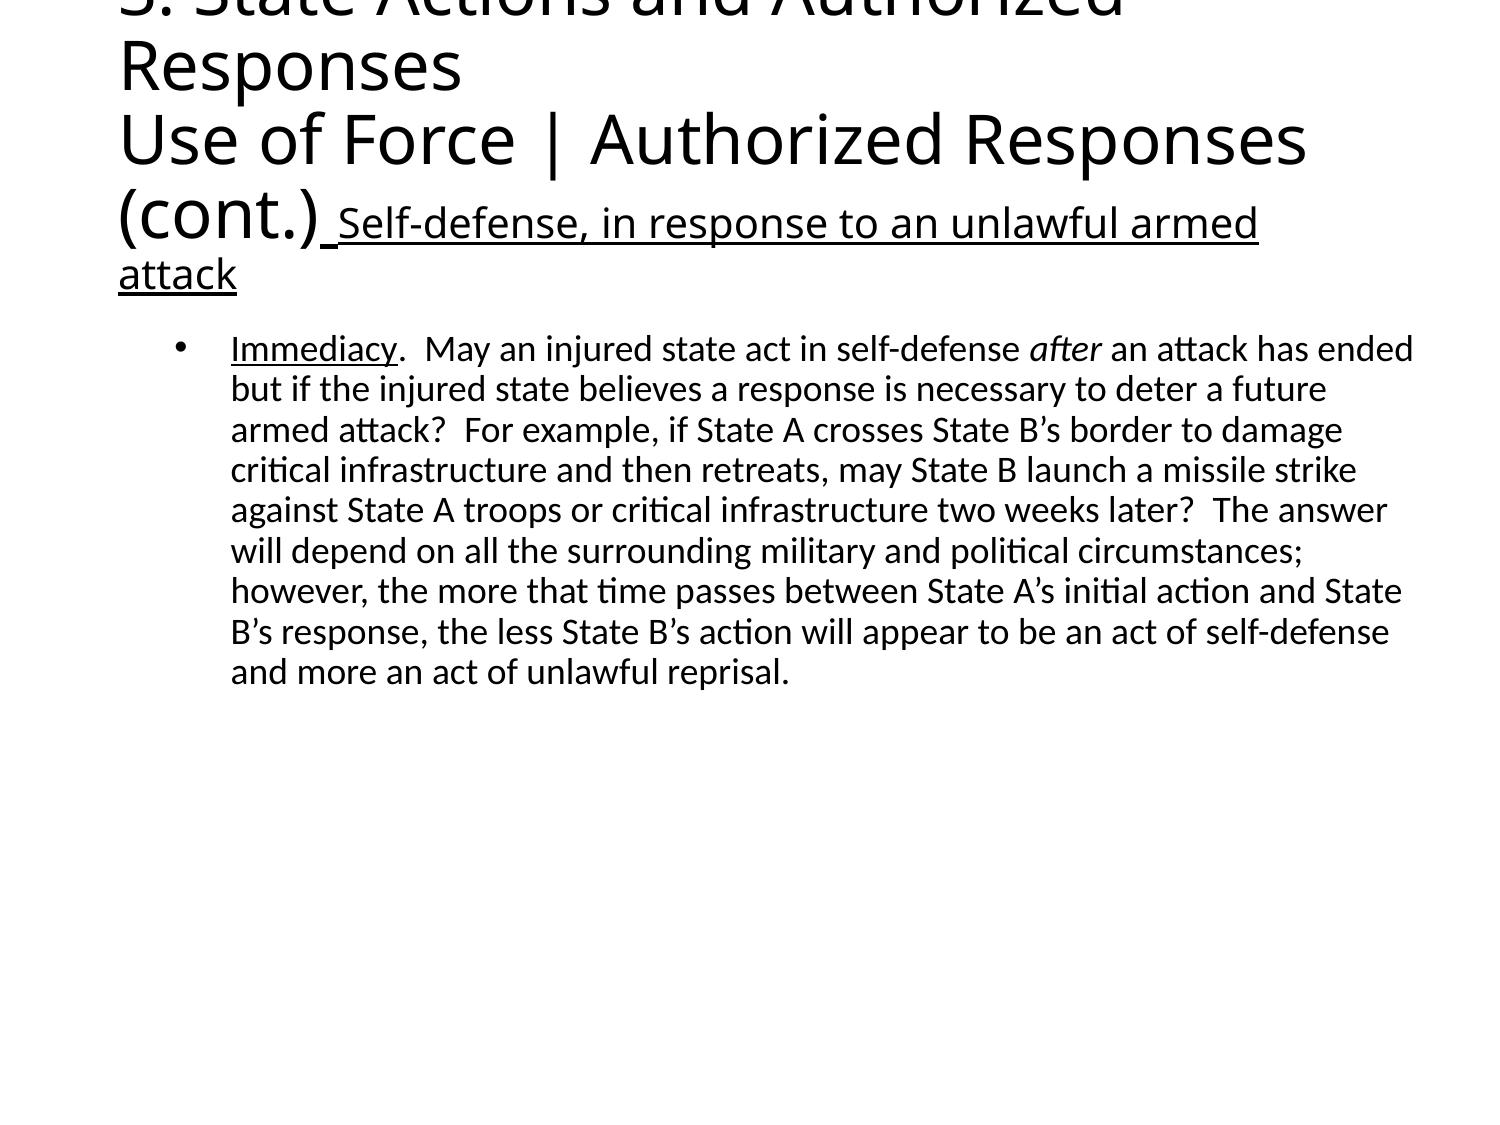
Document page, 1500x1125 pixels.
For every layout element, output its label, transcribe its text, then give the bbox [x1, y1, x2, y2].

list Immediacy. May an injured state act in self-defense after an attack has ended but if the injured state believes a response is necessary to deter a future armed attack? For example, if State A crosses State B’s border to damage critical infrastructure and then retreats, may State B launch a missile strike against State A troops or critical infrastructure two weeks later? The answer will depend on all the surrounding military and political circumstances; however, the more that time passes between State A’s initial action and State B’s response, the less State B’s action will appear to be an act of self-defense and more an act of unlawful reprisal. [102, 321, 1434, 1107]
title 3. State Actions and Authorized Responses Use of Force | Authorized Responses (cont.) Self-defense, in response to an unlawful armed attack [102, 59, 1398, 278]
